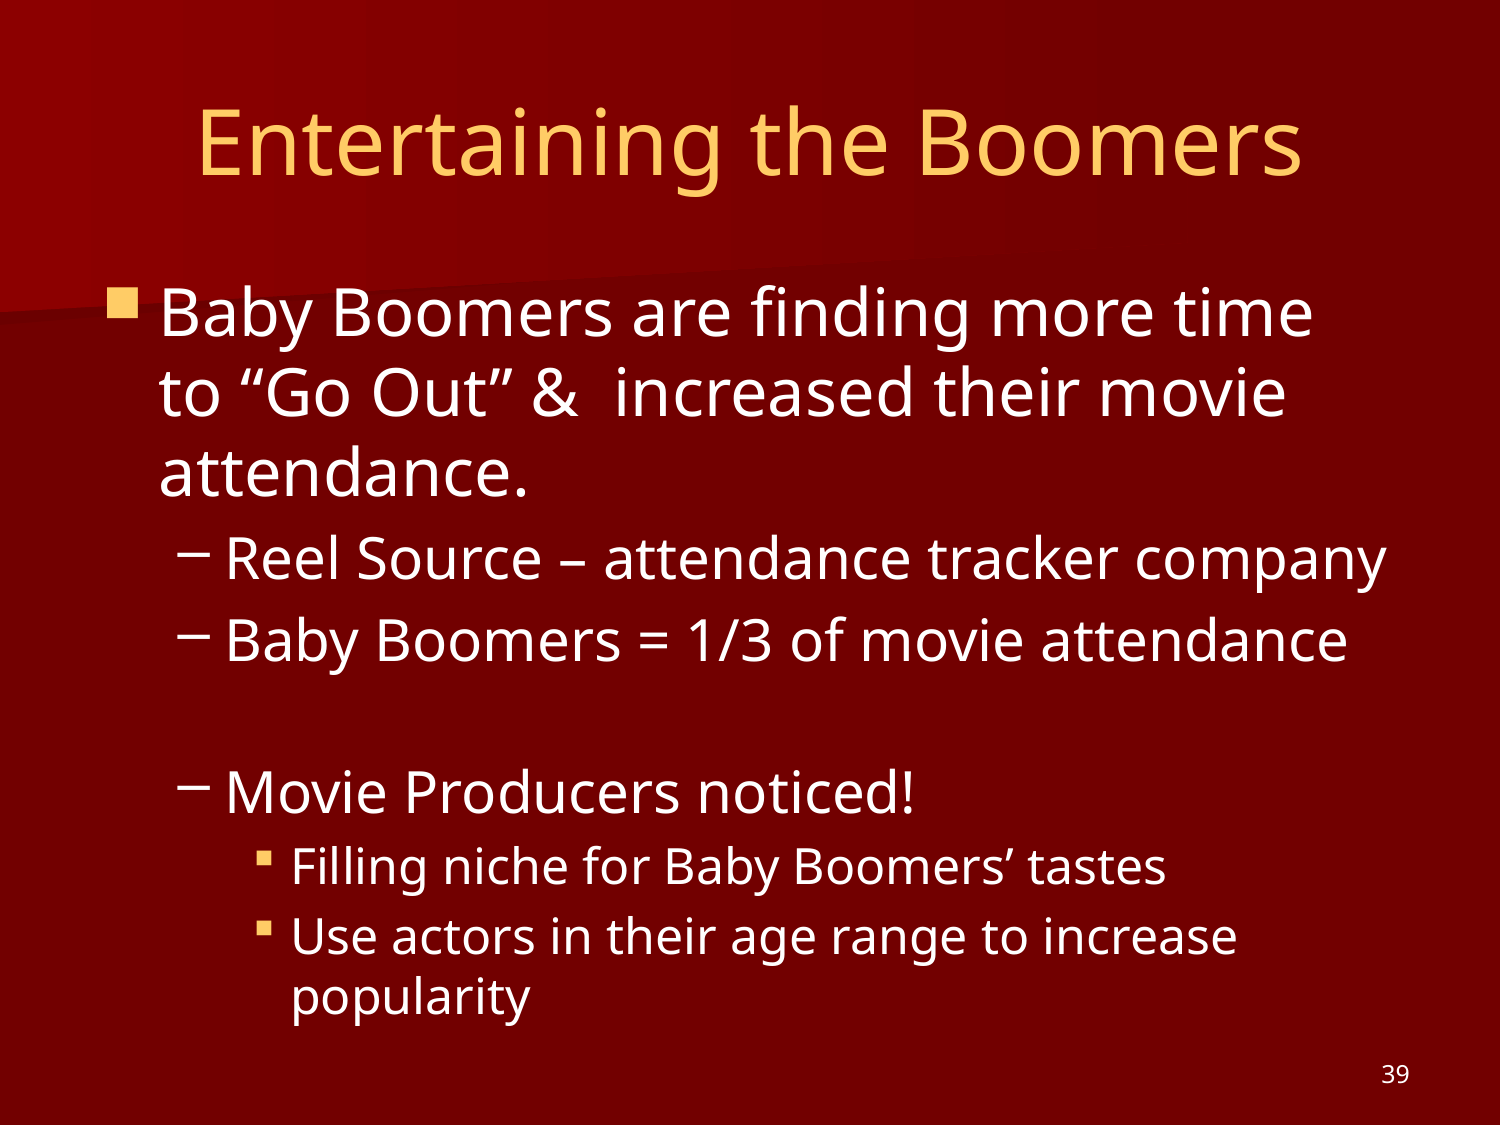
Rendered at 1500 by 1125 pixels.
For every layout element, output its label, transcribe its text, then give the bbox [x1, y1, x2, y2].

list Baby Boomers are finding more time to “Go Out” & increased their movie attendance. Reel Source – attendance tracker company Baby Boomers = 1/3 of movie attendance Movie Producers noticed! Filling niche for Baby Boomers’ tastes Use actors in their age range to increase popularity [87, 262, 1438, 1001]
slide_number 39 [1074, 1024, 1426, 1101]
title Entertaining the Boomers [74, 44, 1426, 233]
